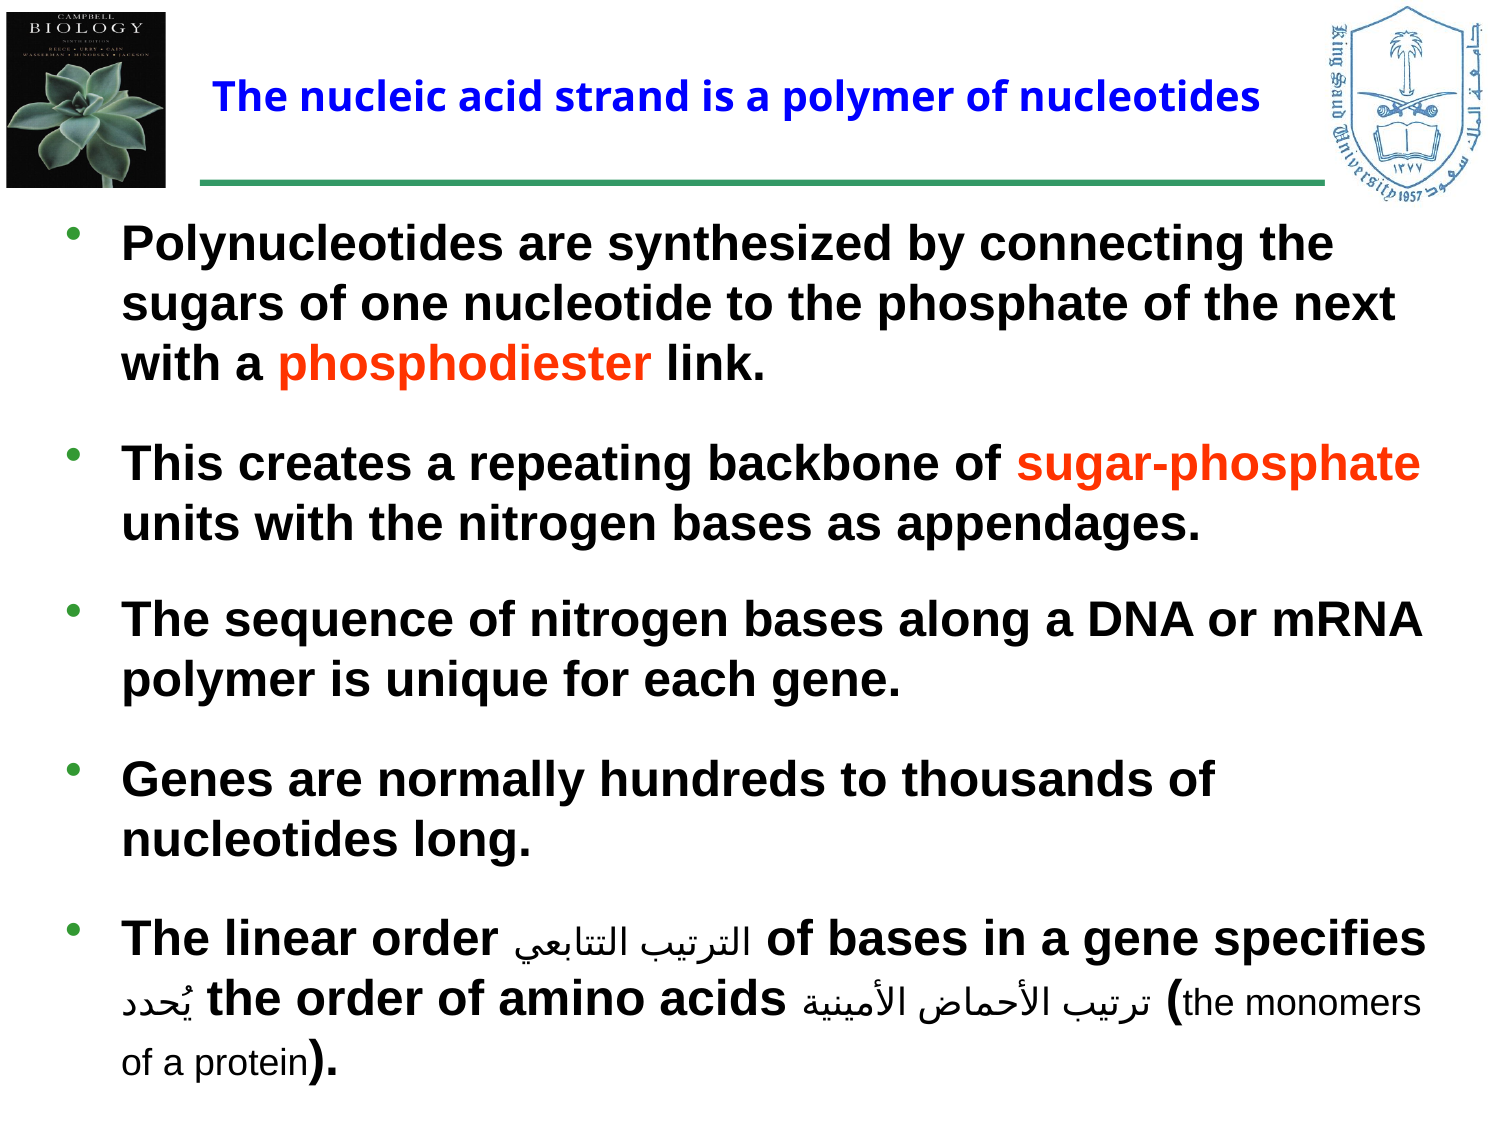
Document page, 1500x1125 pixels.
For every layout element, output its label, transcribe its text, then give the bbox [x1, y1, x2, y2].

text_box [5, 0, 1488, 209]
list Polynucleotides are synthesized by connecting the sugars of one nucleotide to the phosphate of the next with a phosphodiester link. This creates a repeating backbone of sugar-phosphate units with the nitrogen bases as appendages. The sequence of nitrogen bases along a DNA or mRNA polymer is unique for each gene. Genes are normally hundreds to thousands of nucleotides long. The linear order الترتيب التتابعي of bases in a gene specifies يُحدد the order of amino acids ترتيب الأحماض الأمينية (the monomers of a protein). [50, 216, 1450, 1093]
